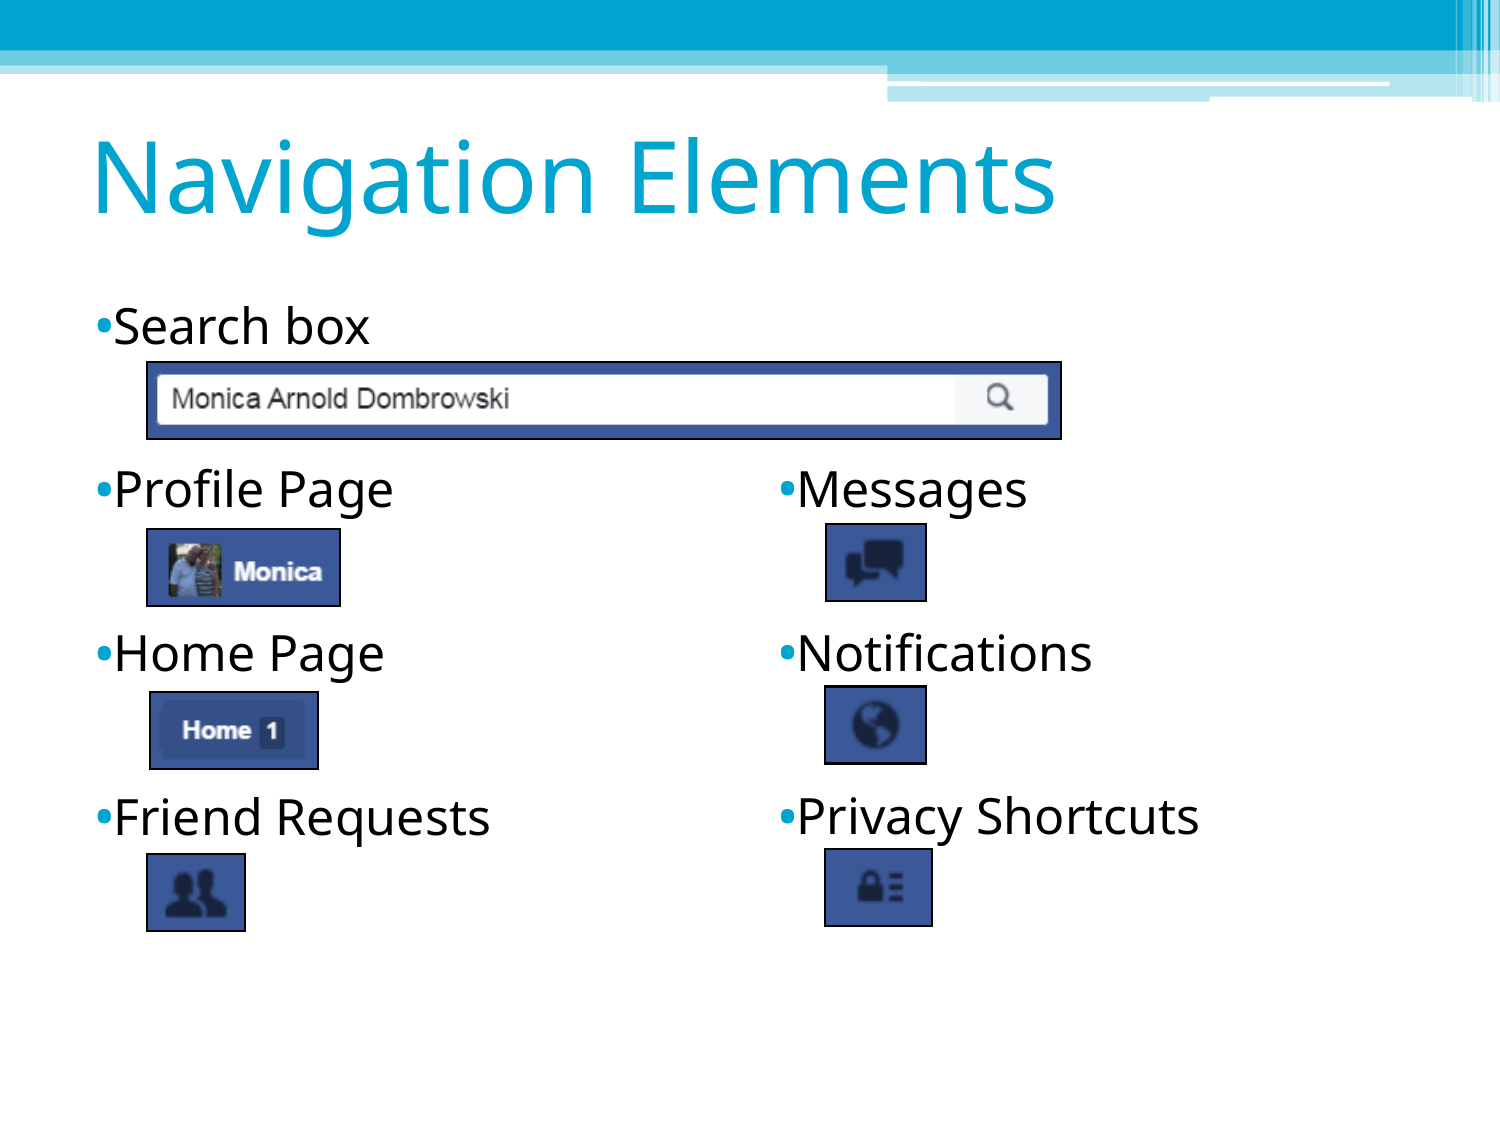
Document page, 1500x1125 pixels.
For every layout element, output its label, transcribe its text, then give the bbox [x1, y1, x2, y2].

list Search box Profile Page Home Page Friend Requests [80, 286, 726, 1035]
picture [826, 687, 926, 763]
title Navigation Elements [75, 85, 1425, 261]
picture [150, 692, 317, 768]
picture [148, 530, 340, 606]
text_box Messages Notifications Privacy Shortcuts [763, 450, 1400, 875]
picture [826, 524, 925, 600]
picture [826, 849, 931, 925]
picture [147, 855, 244, 931]
picture [148, 362, 1061, 438]
